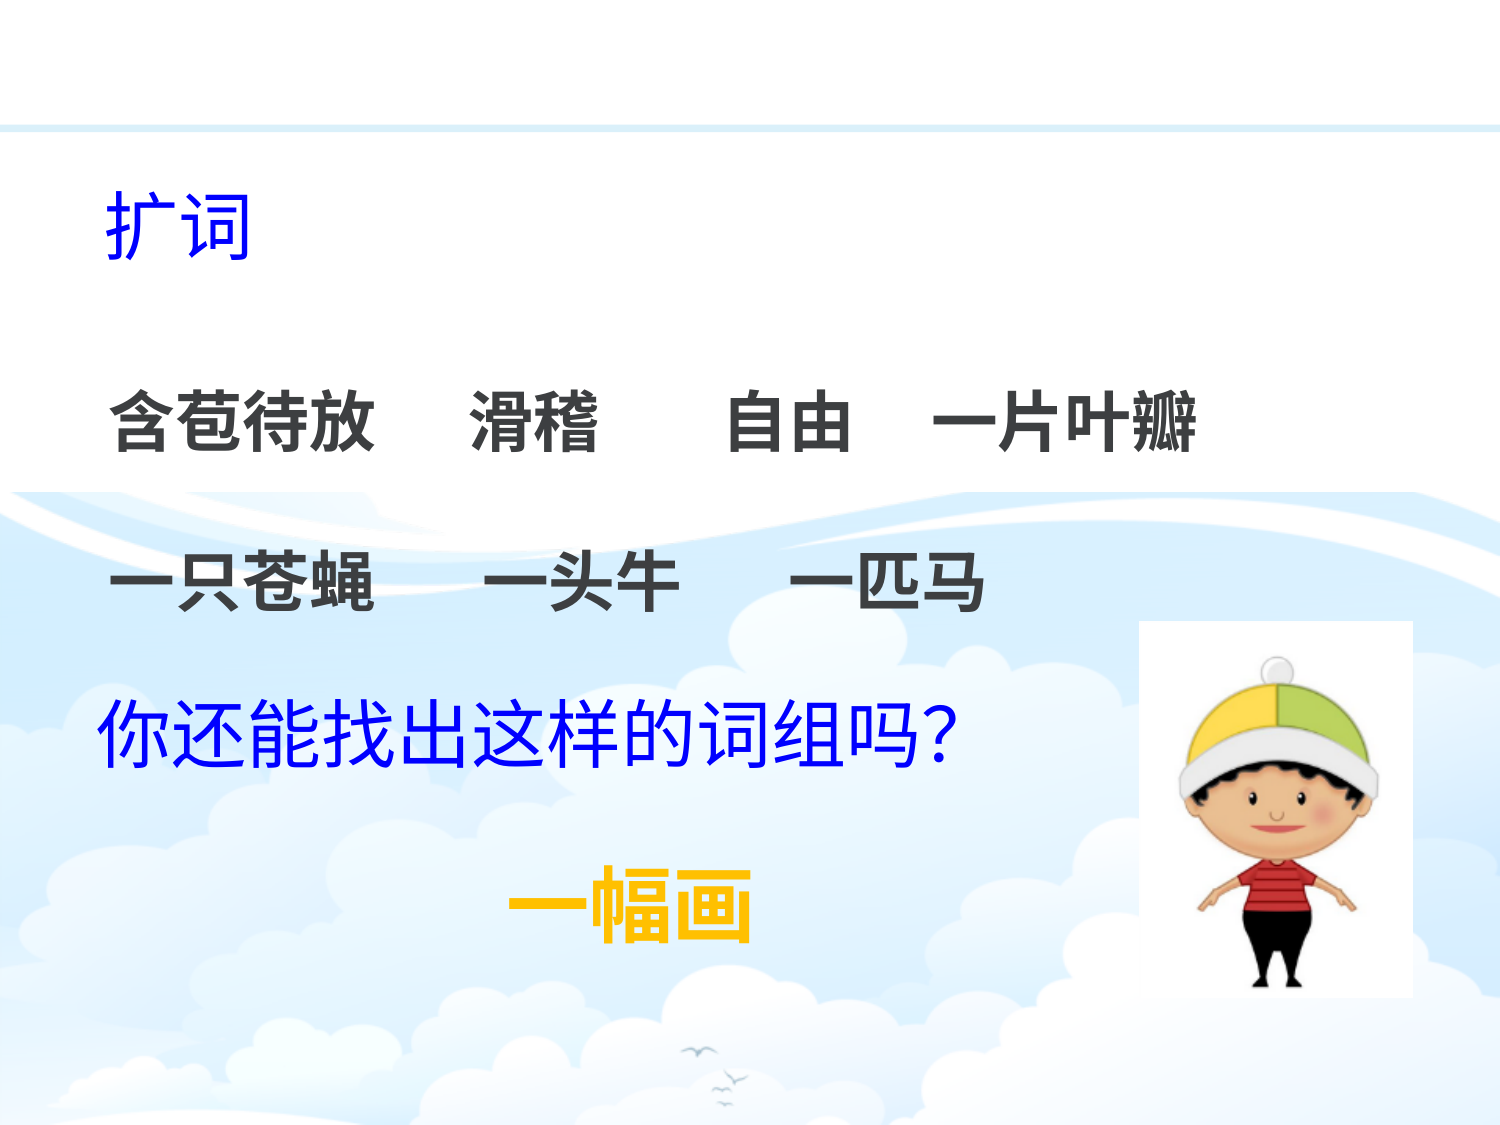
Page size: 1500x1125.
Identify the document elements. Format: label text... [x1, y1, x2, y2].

text_box 含苞待放 滑稽 自由 一片叶瓣 一只苍蝇 一头牛 一匹马 [94, 292, 1471, 628]
text_box 一幅画 [491, 846, 772, 961]
picture [1139, 621, 1413, 999]
text_box 你还能找出这样的词组吗？ [81, 680, 1012, 786]
text_box 扩词 [88, 172, 1294, 278]
